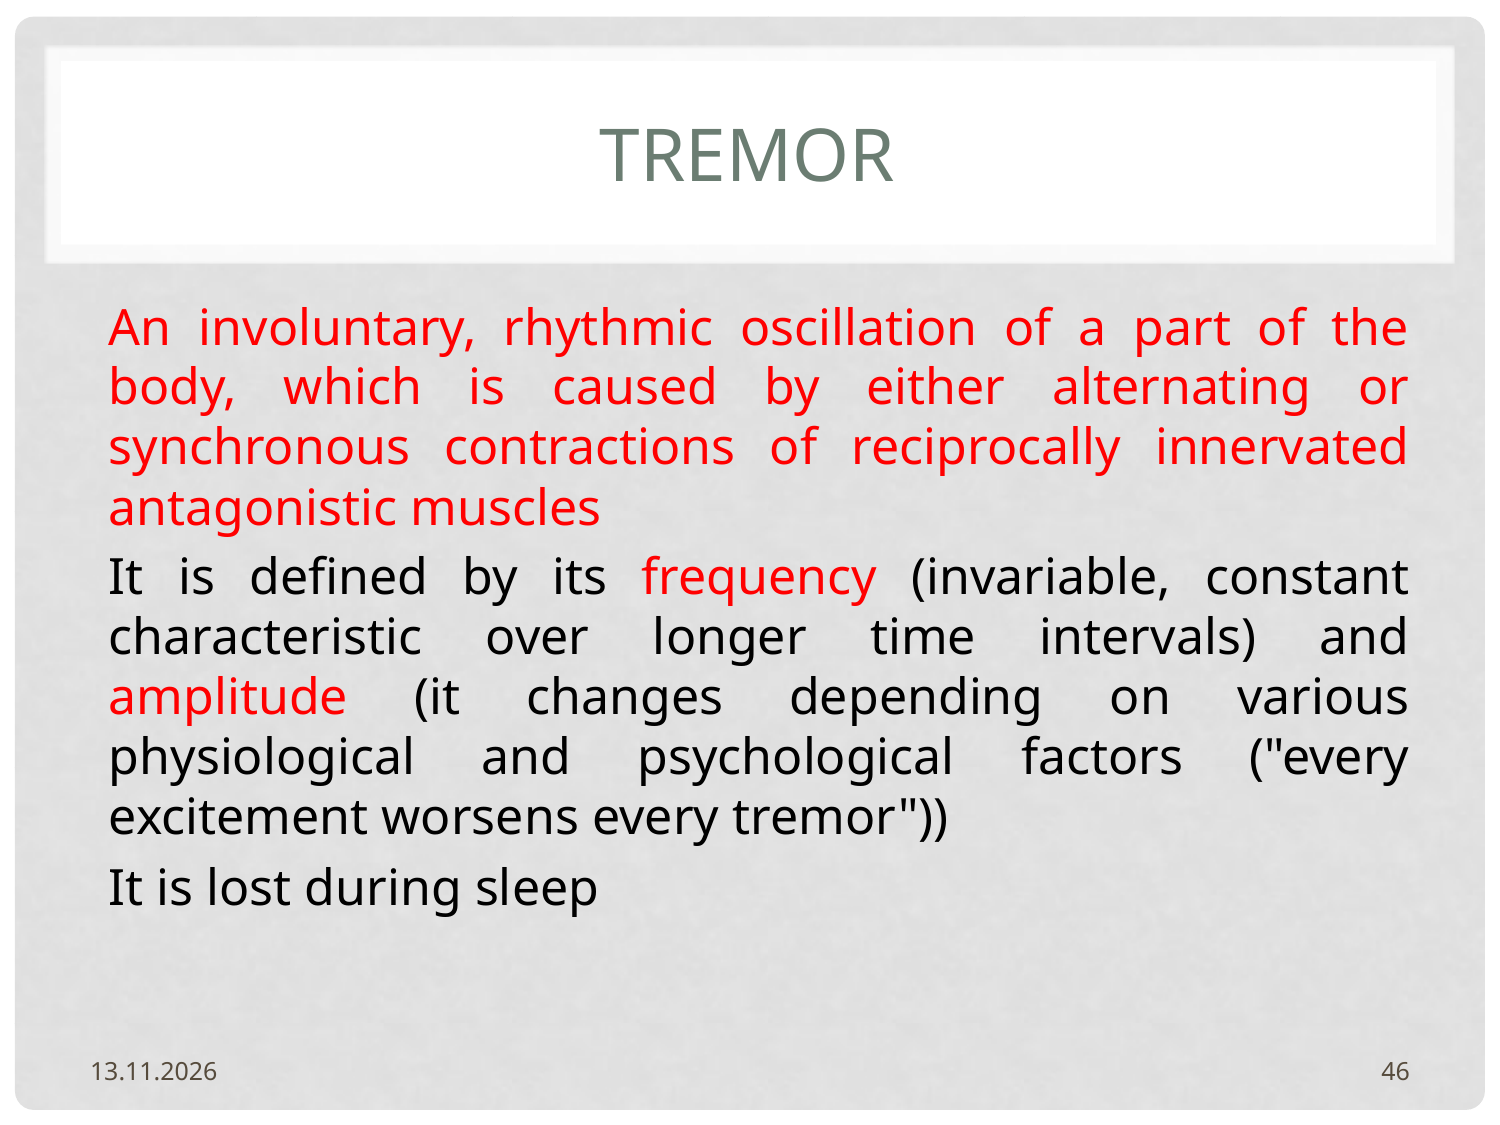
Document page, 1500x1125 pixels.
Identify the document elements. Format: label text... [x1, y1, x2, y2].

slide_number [75, 1042, 425, 1103]
title TREMOR [69, 66, 1425, 238]
slide_number 46 [1074, 1042, 1425, 1103]
list An involuntary, rhythmic oscillation of a part of the body, which is caused by either alternating or synchronous contractions of reciprocally innervated antagonistic muscles It is defined by its frequency (invariable, constant characteristic over longer time intervals) and amplitude (it changes depending on various physiological and psychological factors ("every excitement worsens every tremor")) It is lost during sleep [75, 287, 1425, 1005]
